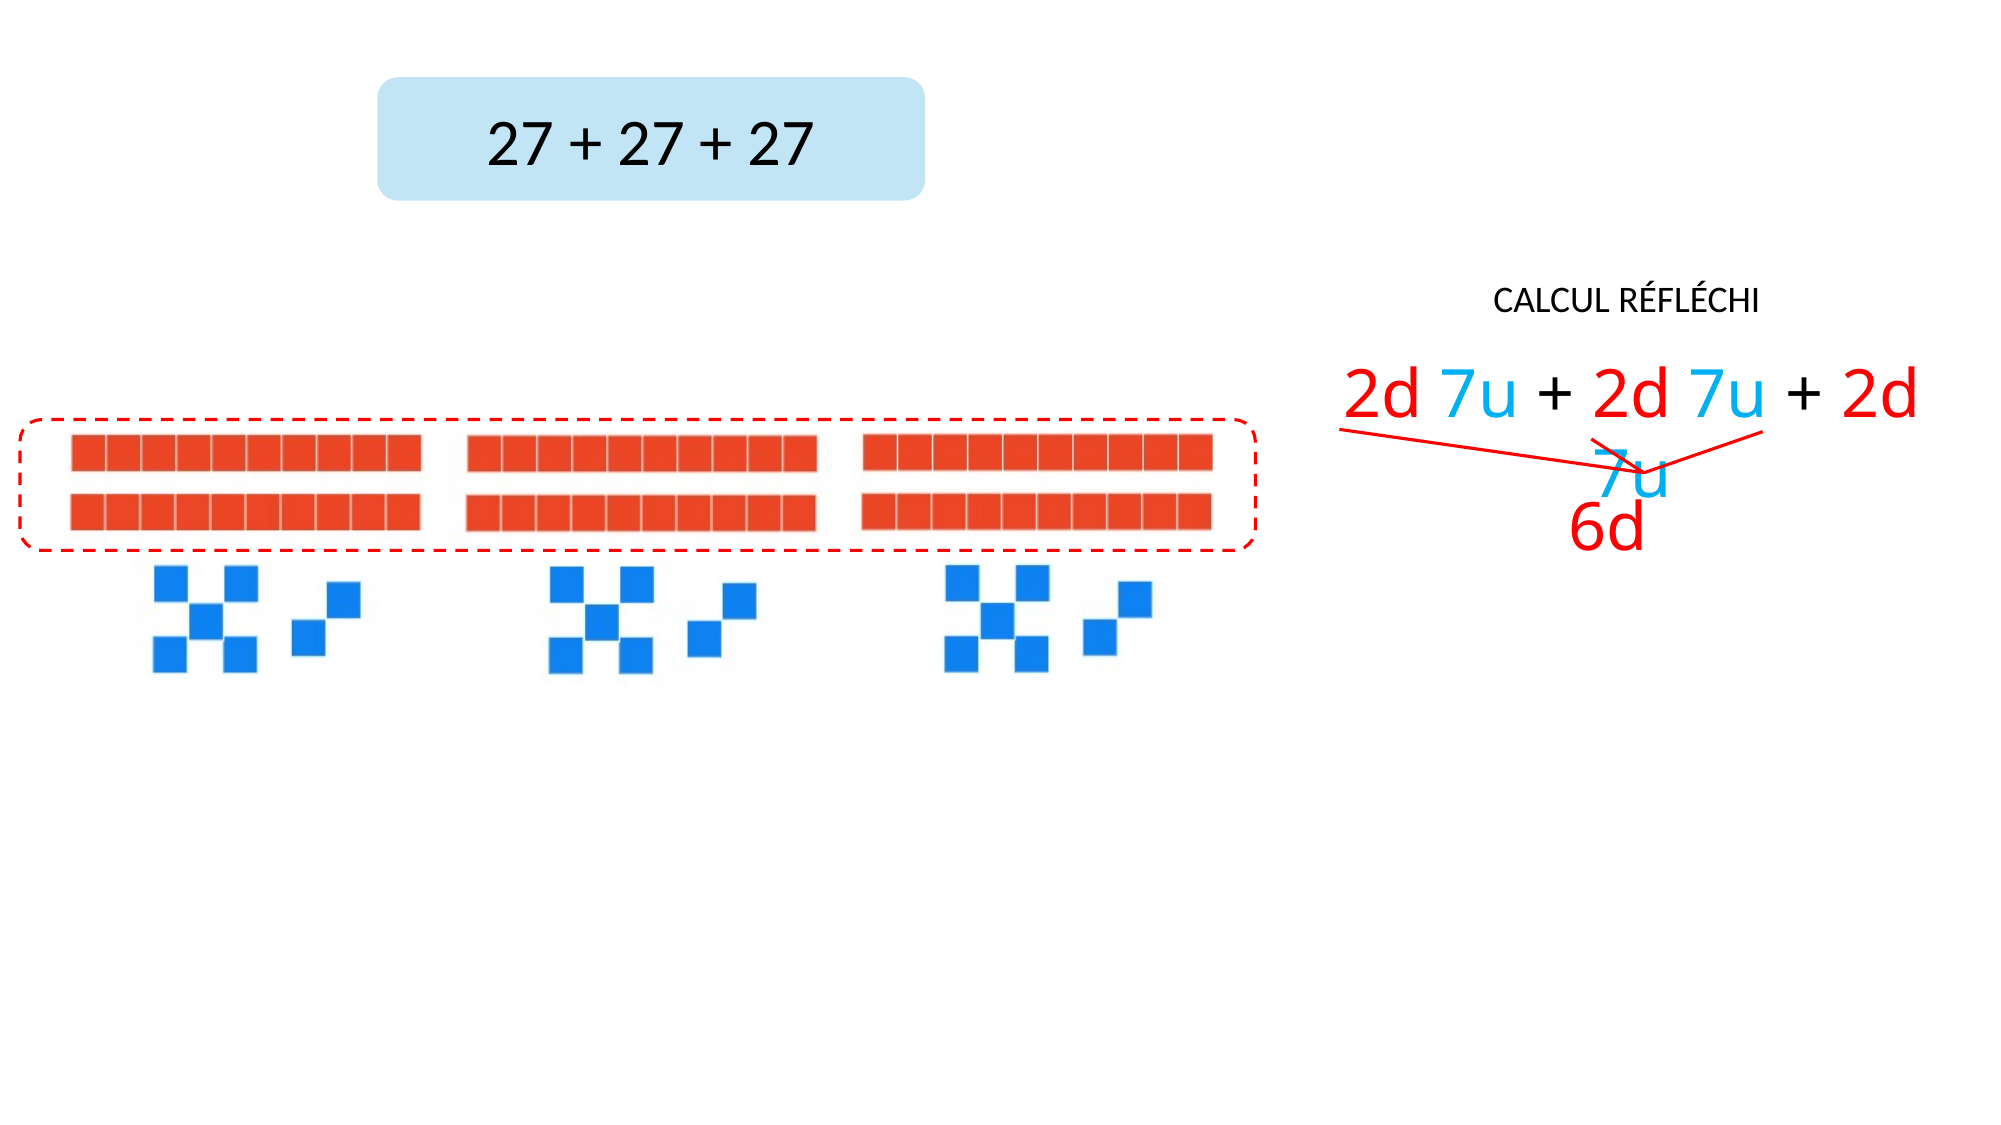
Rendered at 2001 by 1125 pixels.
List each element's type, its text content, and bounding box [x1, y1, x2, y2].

picture [0, 358, 1283, 751]
text_box CALCUL RÉFLÉCHI [1478, 268, 1786, 328]
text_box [1338, 428, 1764, 474]
text_box 6d [1306, 476, 1909, 572]
text_box 27 + 27 + 27 [375, 75, 927, 203]
text_box 2d 7u + 2d 7u + 2d 7u [1297, 343, 1967, 518]
